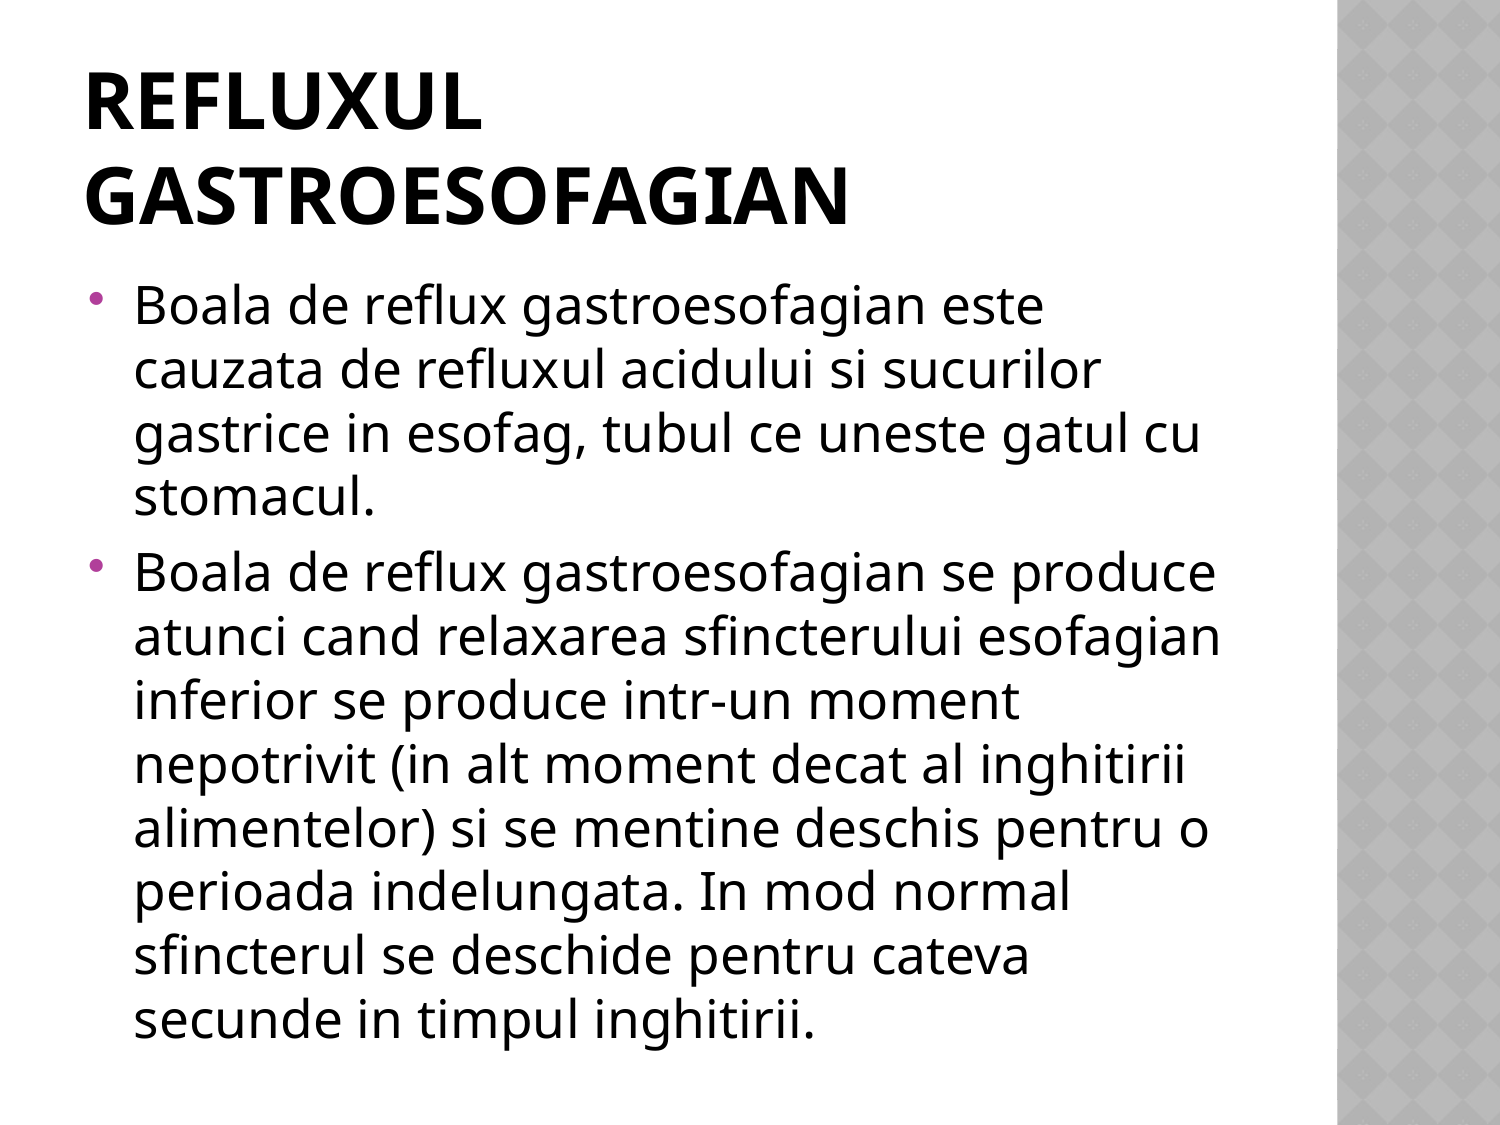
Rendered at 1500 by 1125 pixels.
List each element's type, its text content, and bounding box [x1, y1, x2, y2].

title Refluxul gastroesofagian [75, 52, 1263, 240]
list Boala de reflux gastroesofagian este cauzata de refluxul acidului si sucurilor gastrice in esofag, tubul ce uneste gatul cu stomacul. Boala de reflux gastroesofagian se produce atunci cand relaxarea sfincterului esofagian inferior se produce intr-un moment nepotrivit (in alt moment decat al inghitirii alimentelor) si se mentine deschis pentru o perioada indelungata. In mod normal sfincterul se deschide pentru cateva secunde in timpul inghitirii. [75, 264, 1263, 1059]
